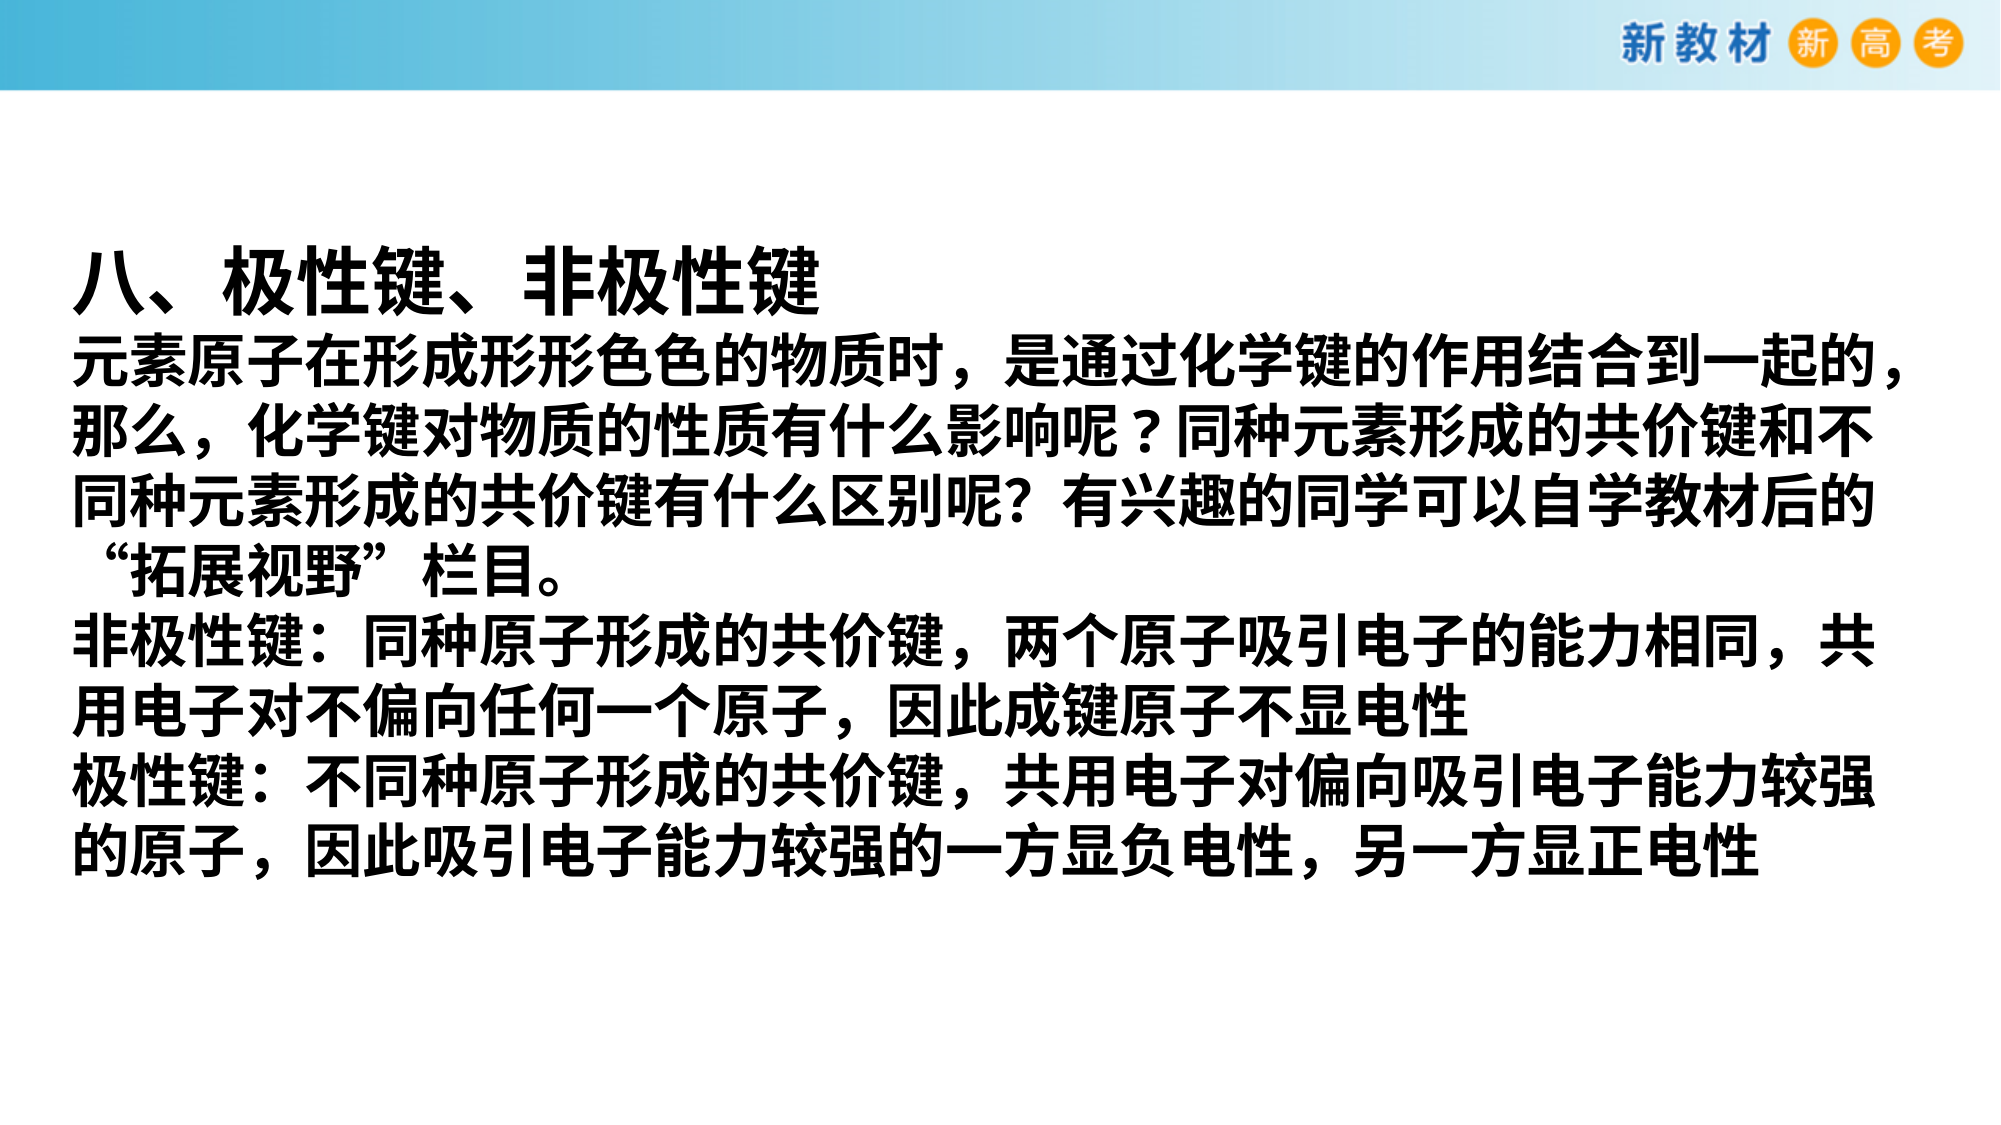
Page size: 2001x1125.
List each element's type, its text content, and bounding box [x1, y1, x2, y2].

picture [0, 0, 2001, 1125]
text_box 八、极性键、非极性键 元素原子在形成形形色色的物质时，是通过化学键的作用结合到一起的，那么，化学键对物质的性质有什么影响呢?同种元素形成的共价键和不同种元素形成的共价键有什么区别呢？有兴趣的同学可以自学教材后的“拓展视野”栏目。 非极性键：同种原子形成的共价键，两个原子吸引电子的能力相同，共用电子对不偏向任何一个原子，因此成键原子不显电性 极性键：不同种原子形成的共价键，共用电子对偏向吸引电子能力较强的原子，因此吸引电子能力较强的一方显负电性，另一方显正电性 [56, 226, 1944, 892]
